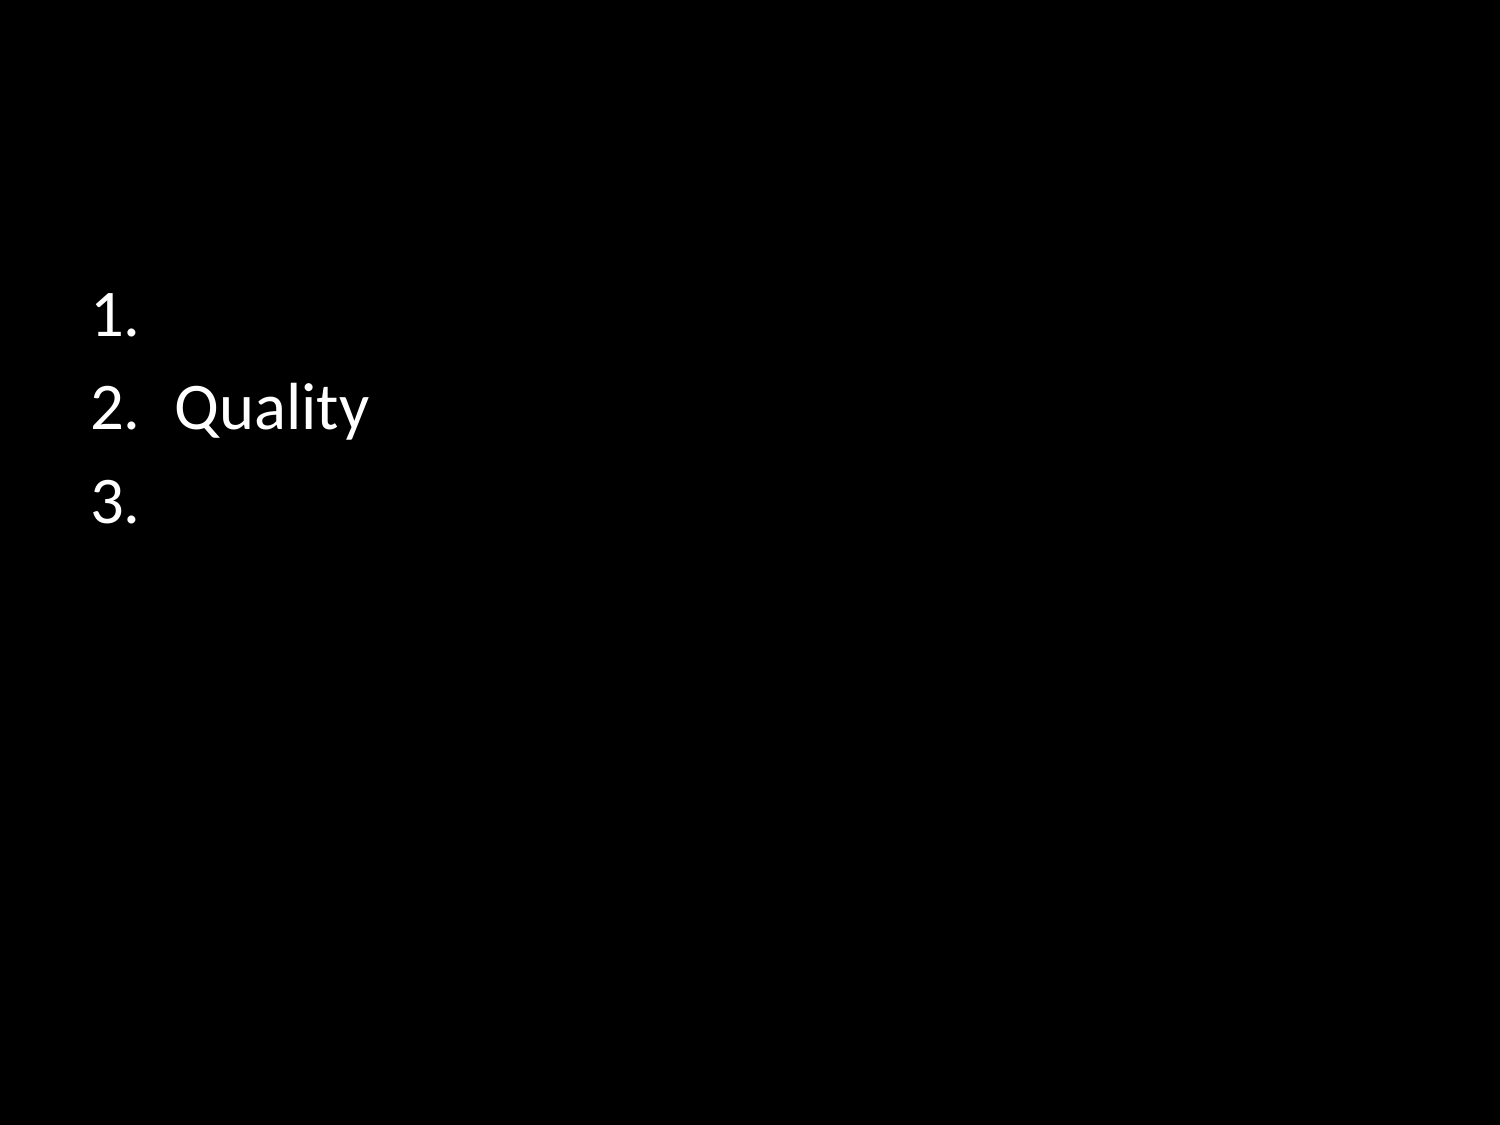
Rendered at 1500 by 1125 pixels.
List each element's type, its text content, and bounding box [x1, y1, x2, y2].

list Quality [75, 262, 1425, 1005]
